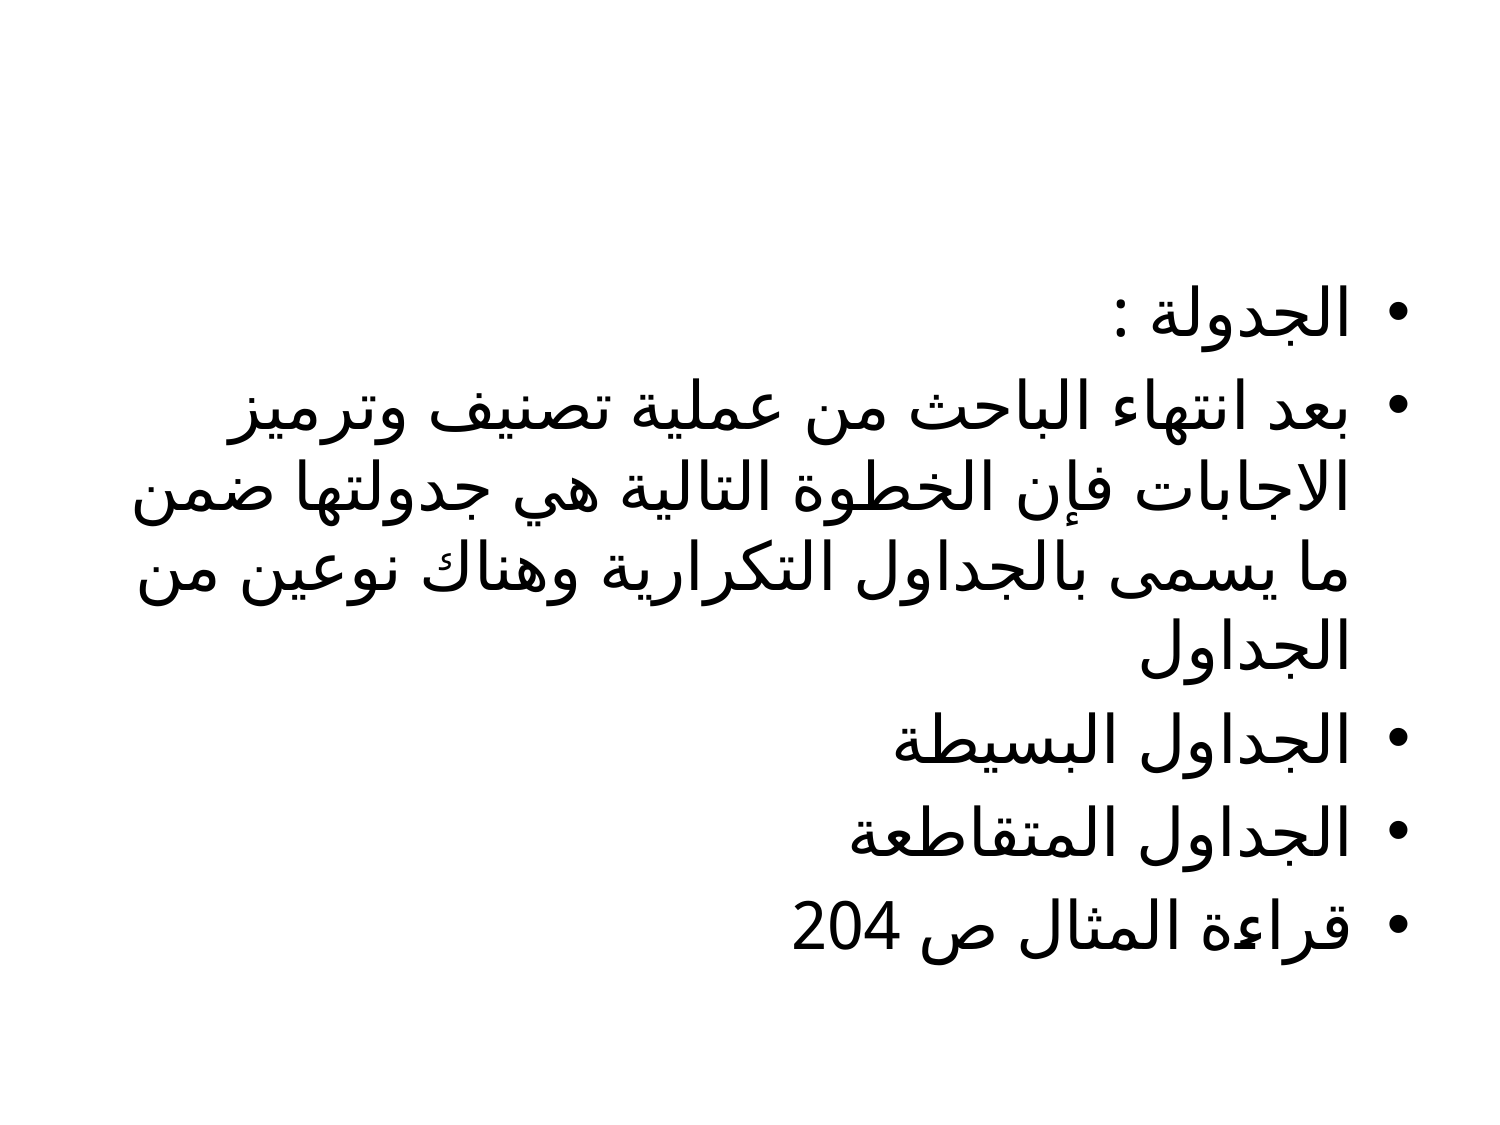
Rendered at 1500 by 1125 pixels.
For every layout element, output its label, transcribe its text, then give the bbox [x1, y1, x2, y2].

list الجدولة : بعد انتهاء الباحث من عملية تصنيف وترميز الاجابات فإن الخطوة التالية هي جدولتها ضمن ما يسمى بالجداول التكرارية وهناك نوعين من الجداول الجداول البسيطة الجداول المتقاطعة قراءة المثال ص 204 [75, 262, 1425, 1005]
